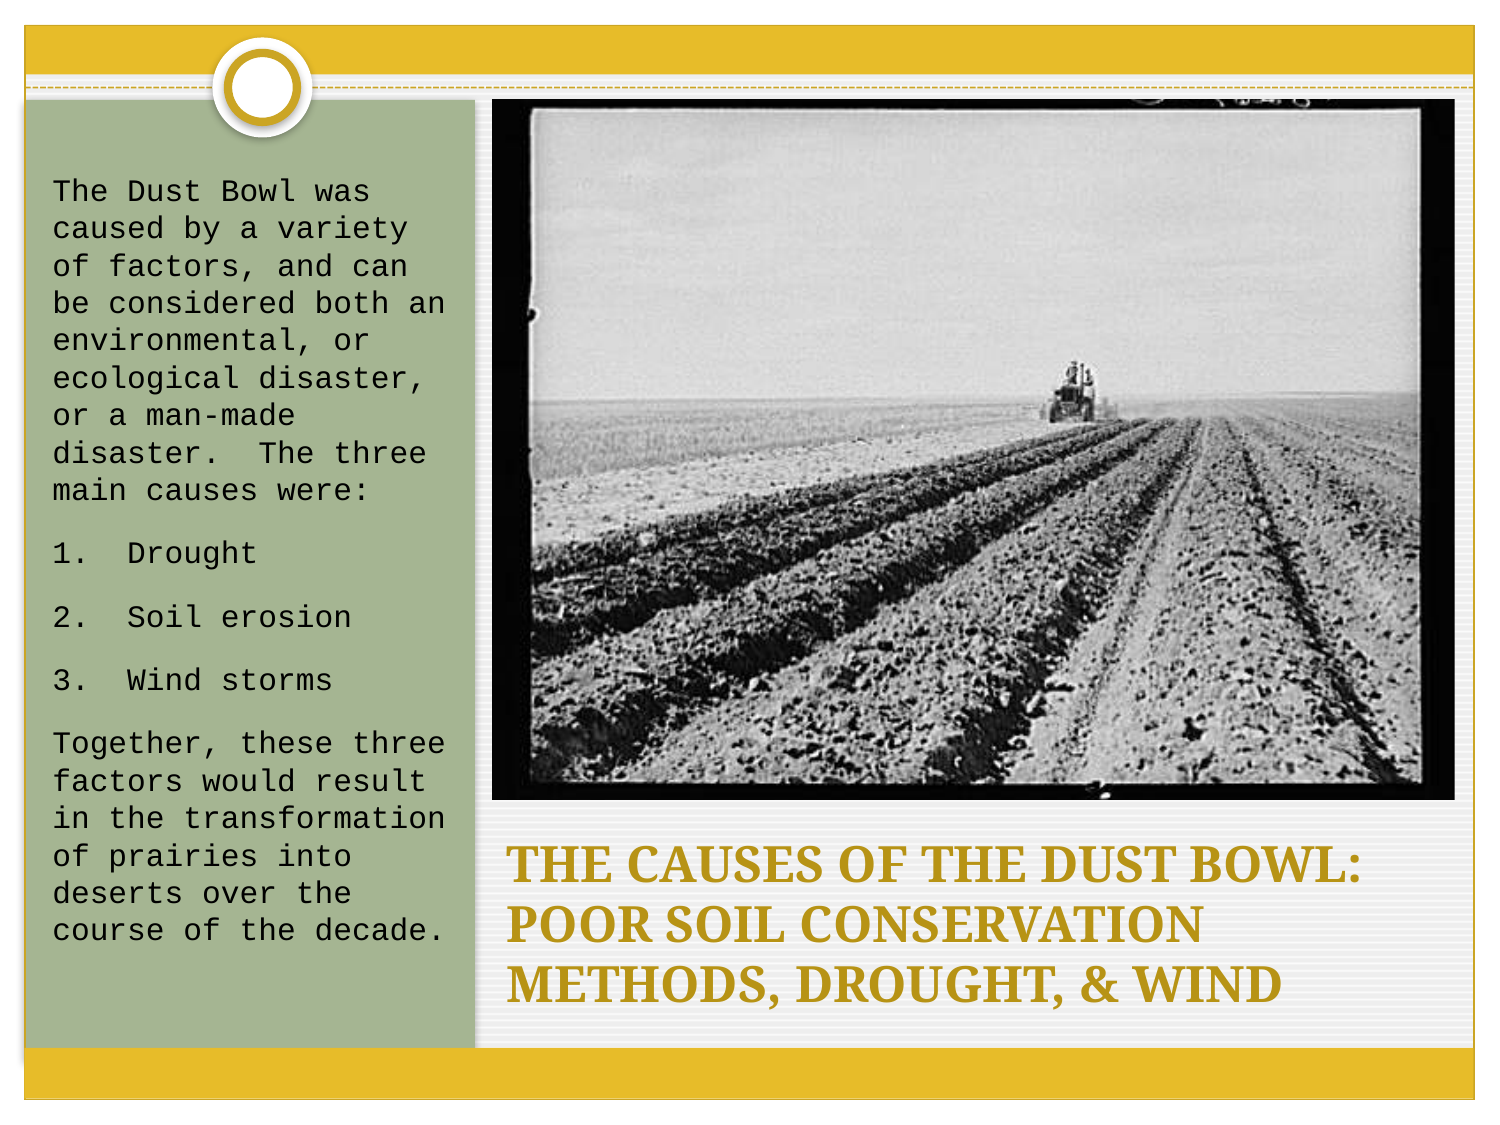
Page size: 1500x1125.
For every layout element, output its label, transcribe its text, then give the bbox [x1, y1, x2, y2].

picture [491, 99, 1455, 801]
title THE CAUSES OF THE DUST BOWL: POOR SOIL CONSERVATION METHODS, DROUGHT, & WIND [492, 825, 1455, 1025]
list The Dust Bowl was caused by a variety of factors, and can be considered both an environmental, or ecological disaster, or a man-made disaster. The three main causes were: 1. Drought 2. Soil erosion 3. Wind storms Together, these three factors would result in the transformation of prairies into deserts over the course of the decade. [37, 162, 463, 1025]
